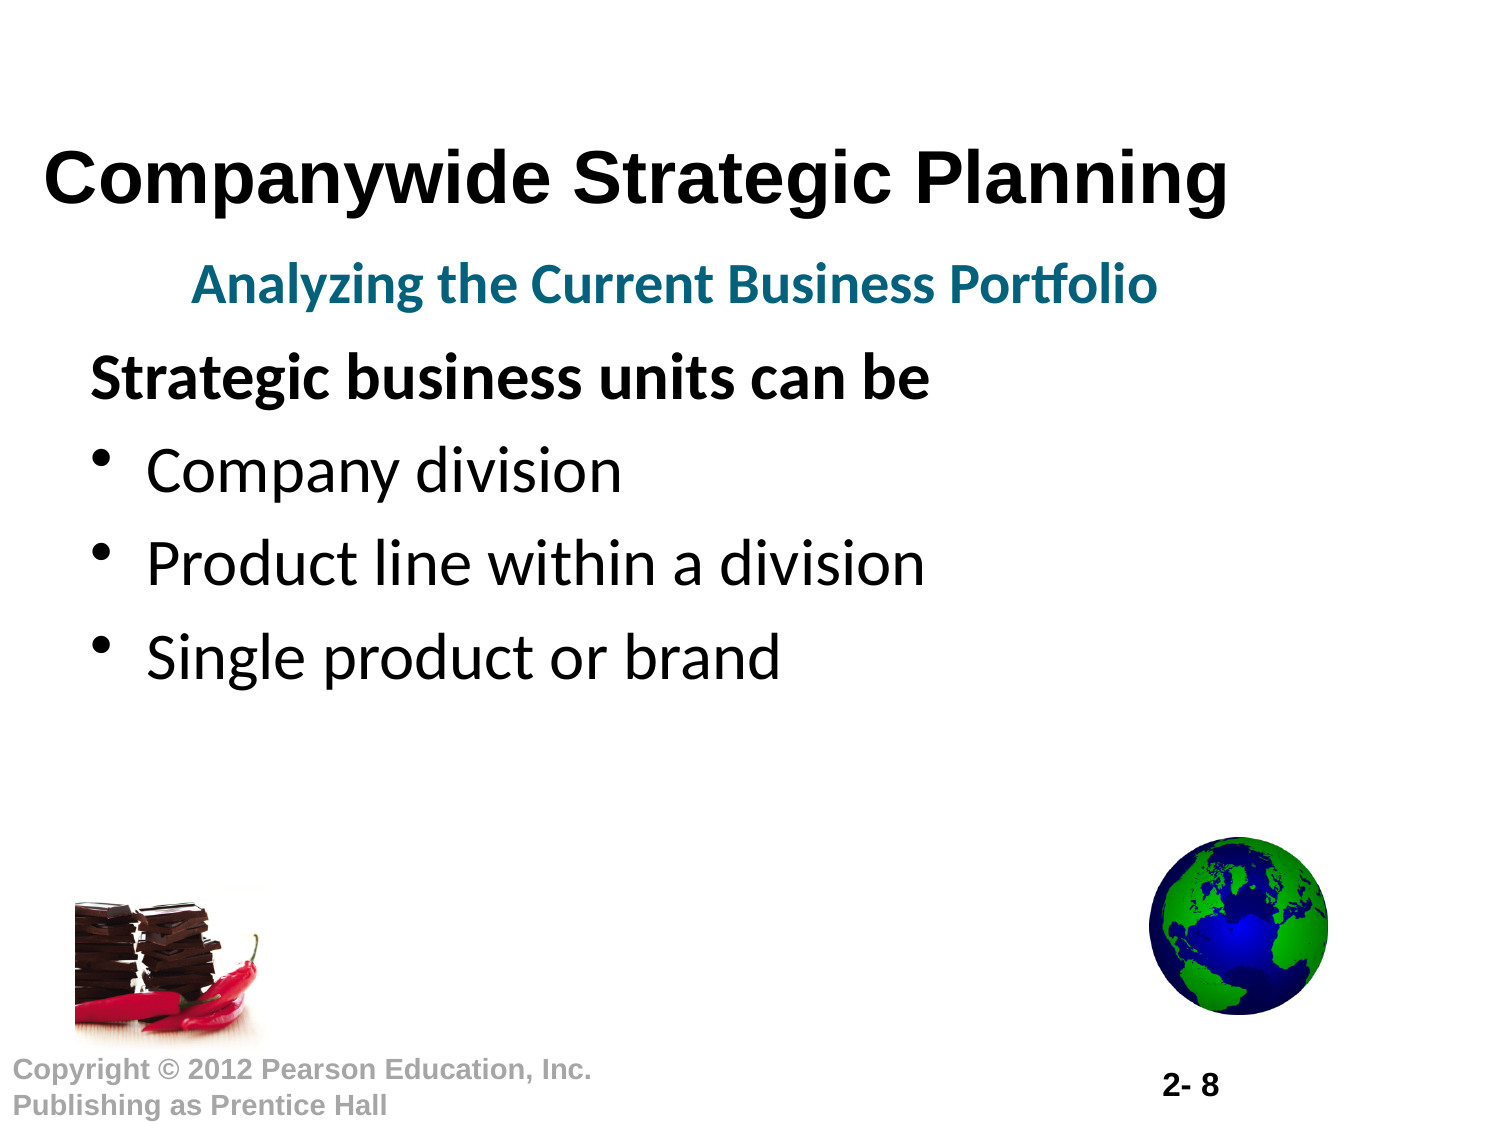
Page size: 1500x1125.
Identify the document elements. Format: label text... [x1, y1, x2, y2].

title Companywide Strategic Planning [0, 87, 1276, 276]
list Analyzing the Current Business Portfolio [0, 237, 1351, 313]
picture [1149, 837, 1328, 1016]
picture [75, 1001, 275, 1054]
list Strategic business units can be Company division Product line within a division Single product or brand [74, 324, 1351, 1001]
